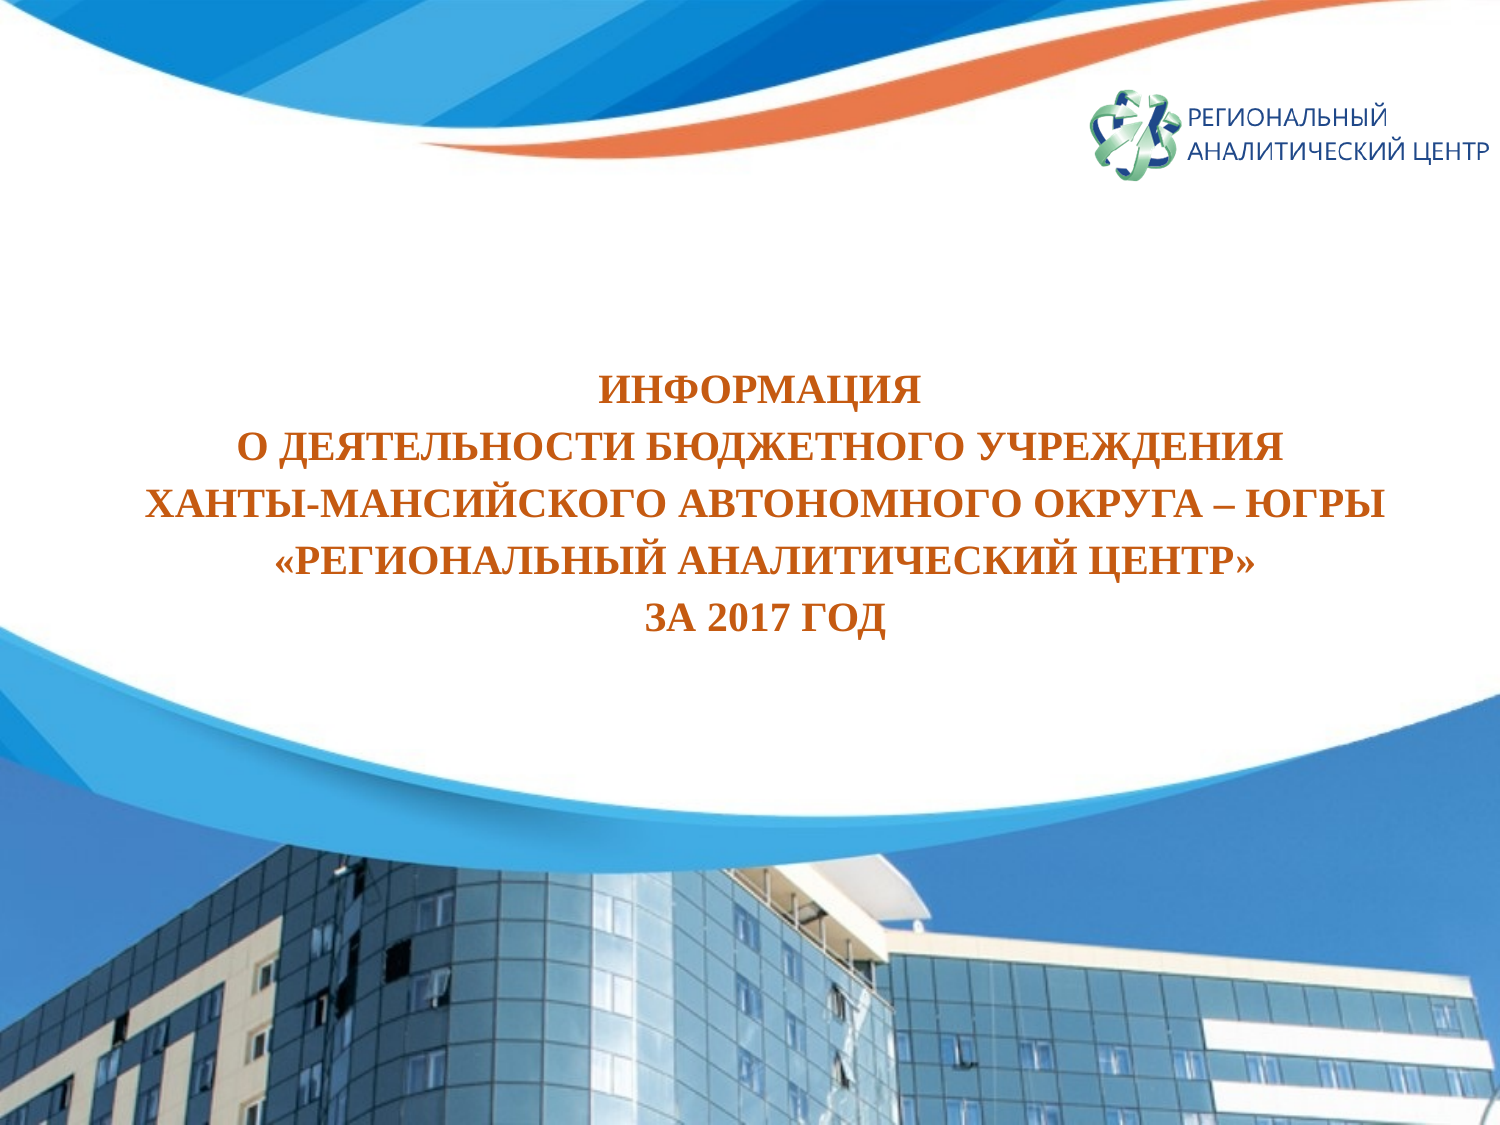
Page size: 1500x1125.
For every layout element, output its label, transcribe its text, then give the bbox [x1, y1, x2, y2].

picture [0, 0, 1500, 1125]
text_box ИНФОРМАЦИЯ о деятельности Бюджетного учреждения Ханты-Мансийского автономного округа – Югры «Региональный аналитический центр» За 2017 год [129, 347, 1401, 647]
